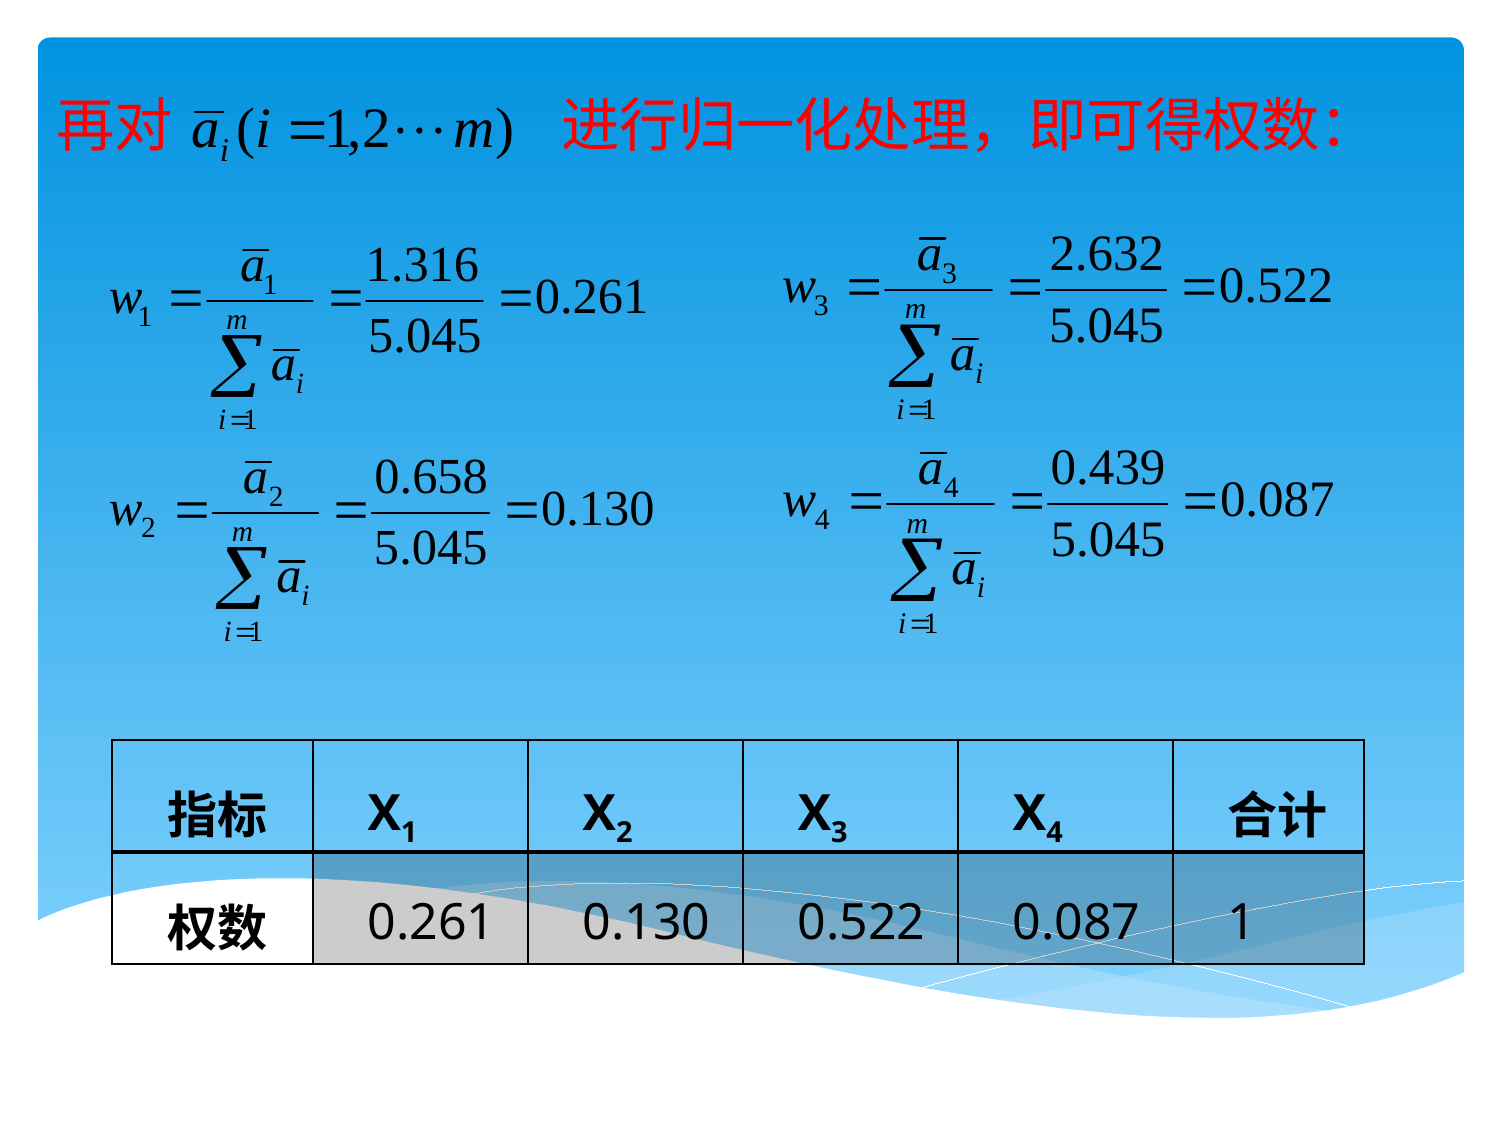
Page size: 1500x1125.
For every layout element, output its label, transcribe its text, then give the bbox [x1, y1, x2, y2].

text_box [773, 219, 1344, 646]
table_cell 权数 [113, 854, 312, 963]
table_header X1 [314, 741, 527, 850]
table_cell 0.522 [744, 854, 957, 963]
table_header X3 [744, 741, 957, 850]
table_header X4 [959, 741, 1172, 850]
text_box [100, 231, 665, 653]
table_header 指标 [113, 741, 312, 850]
table_header X2 [529, 741, 742, 850]
table_header 合计 [1174, 741, 1363, 850]
table_cell 0.130 [529, 854, 742, 963]
table_cell 0.087 [959, 854, 1172, 963]
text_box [182, 89, 526, 176]
title 再对 进行归一化处理，即可得权数： [41, 66, 1447, 166]
table_cell 0.261 [314, 854, 527, 963]
table_cell 1 [1174, 854, 1363, 963]
